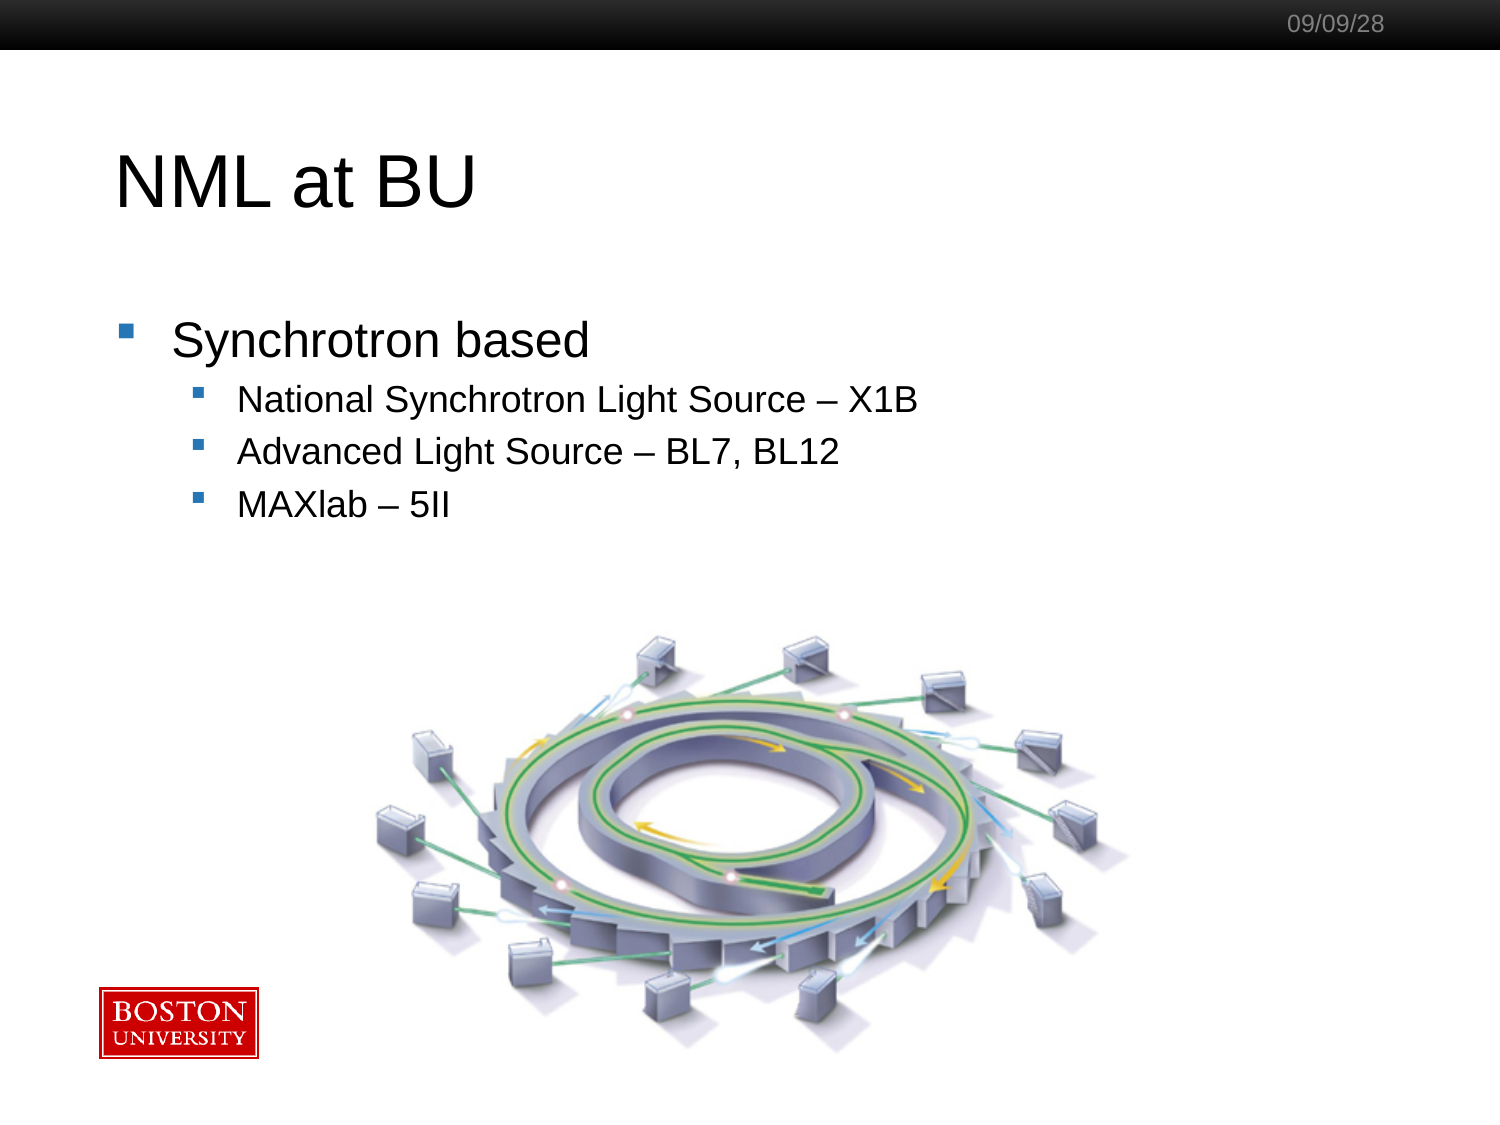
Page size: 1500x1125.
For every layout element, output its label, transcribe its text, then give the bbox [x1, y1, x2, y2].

title NML at BU [99, 124, 1401, 238]
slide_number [1087, 0, 1401, 51]
picture [359, 628, 1142, 1059]
picture [99, 987, 259, 1059]
list Synchrotron based National Synchrotron Light Source – X1B Advanced Light Source – BL7, BL12 MAXlab – 5II [99, 299, 1401, 938]
